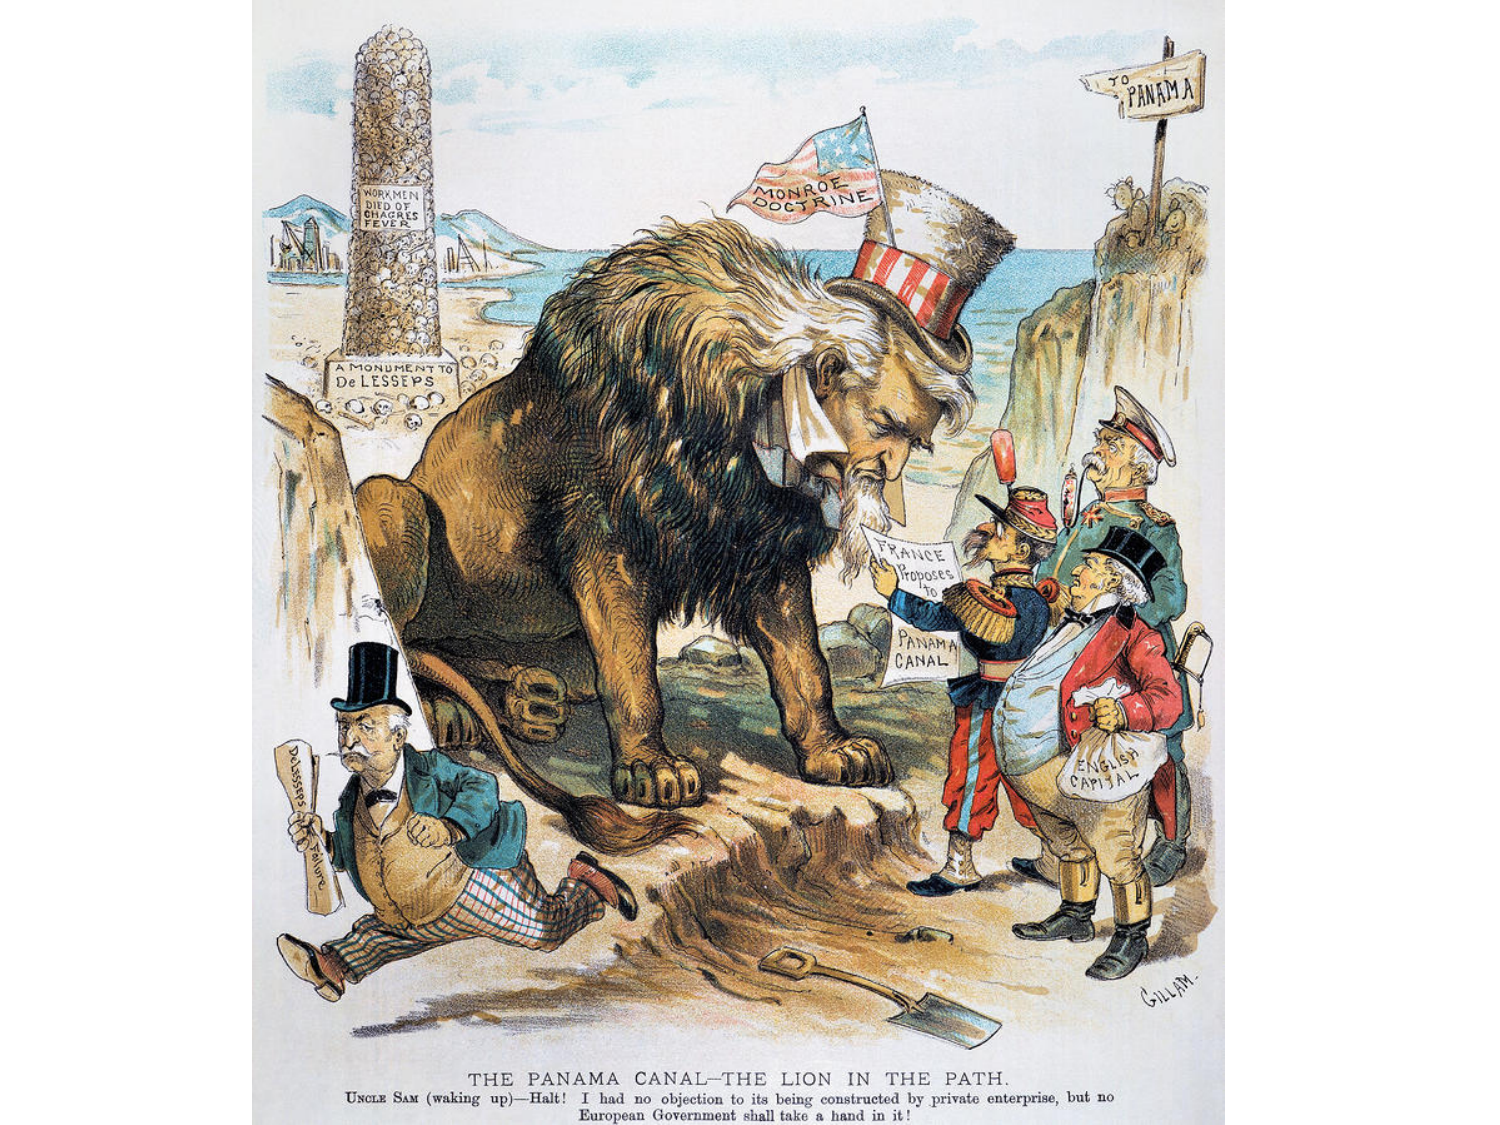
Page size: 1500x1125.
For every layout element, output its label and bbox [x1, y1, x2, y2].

picture [252, 0, 1226, 1125]
